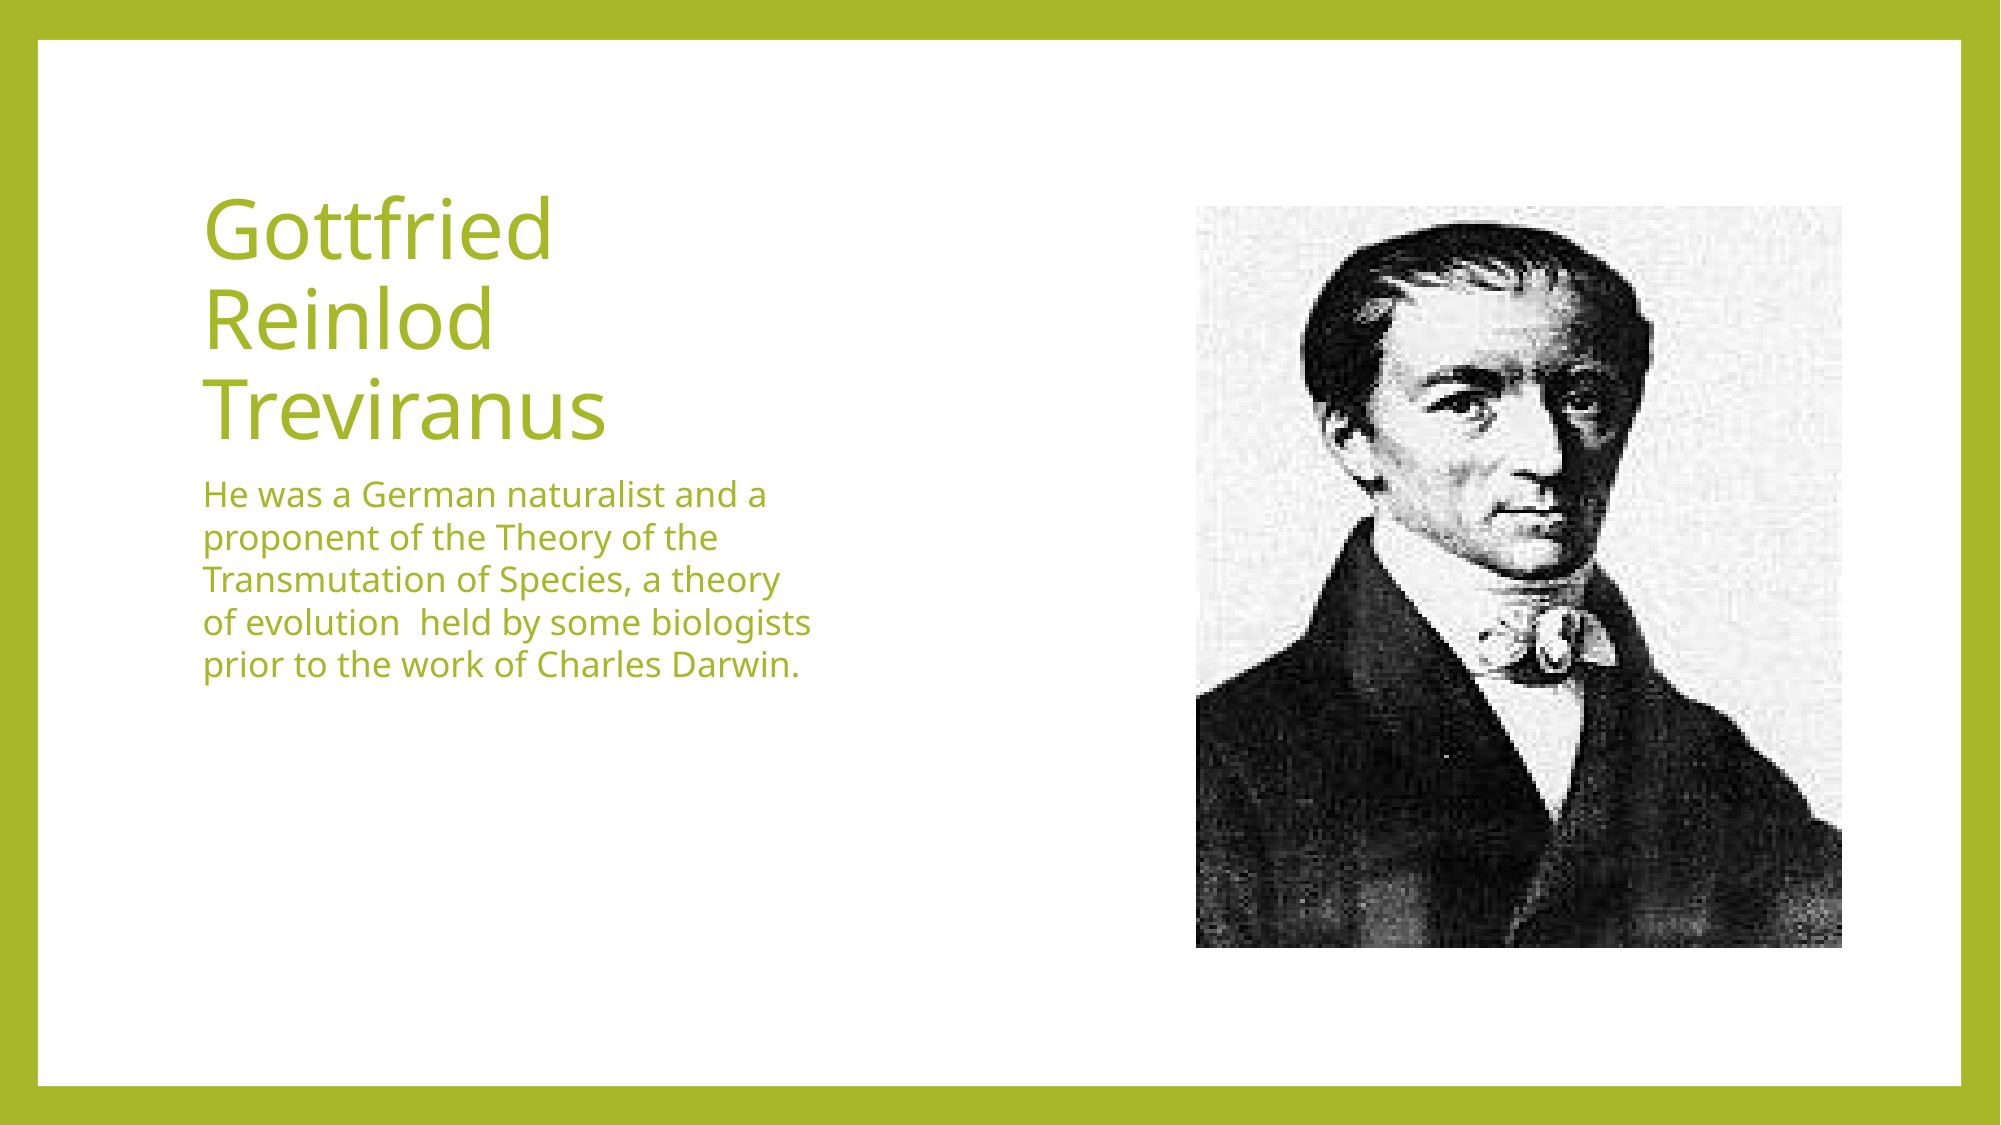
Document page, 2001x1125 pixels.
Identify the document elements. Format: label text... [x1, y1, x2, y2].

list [1195, 206, 1842, 948]
title Gottfried Reinlod Treviranus [187, 179, 833, 464]
list He was a German naturalist and a proponent of the Theory of the Transmutation of Species, a theory of evolution held by some biologists prior to the work of Charles Darwin. [187, 464, 833, 960]
